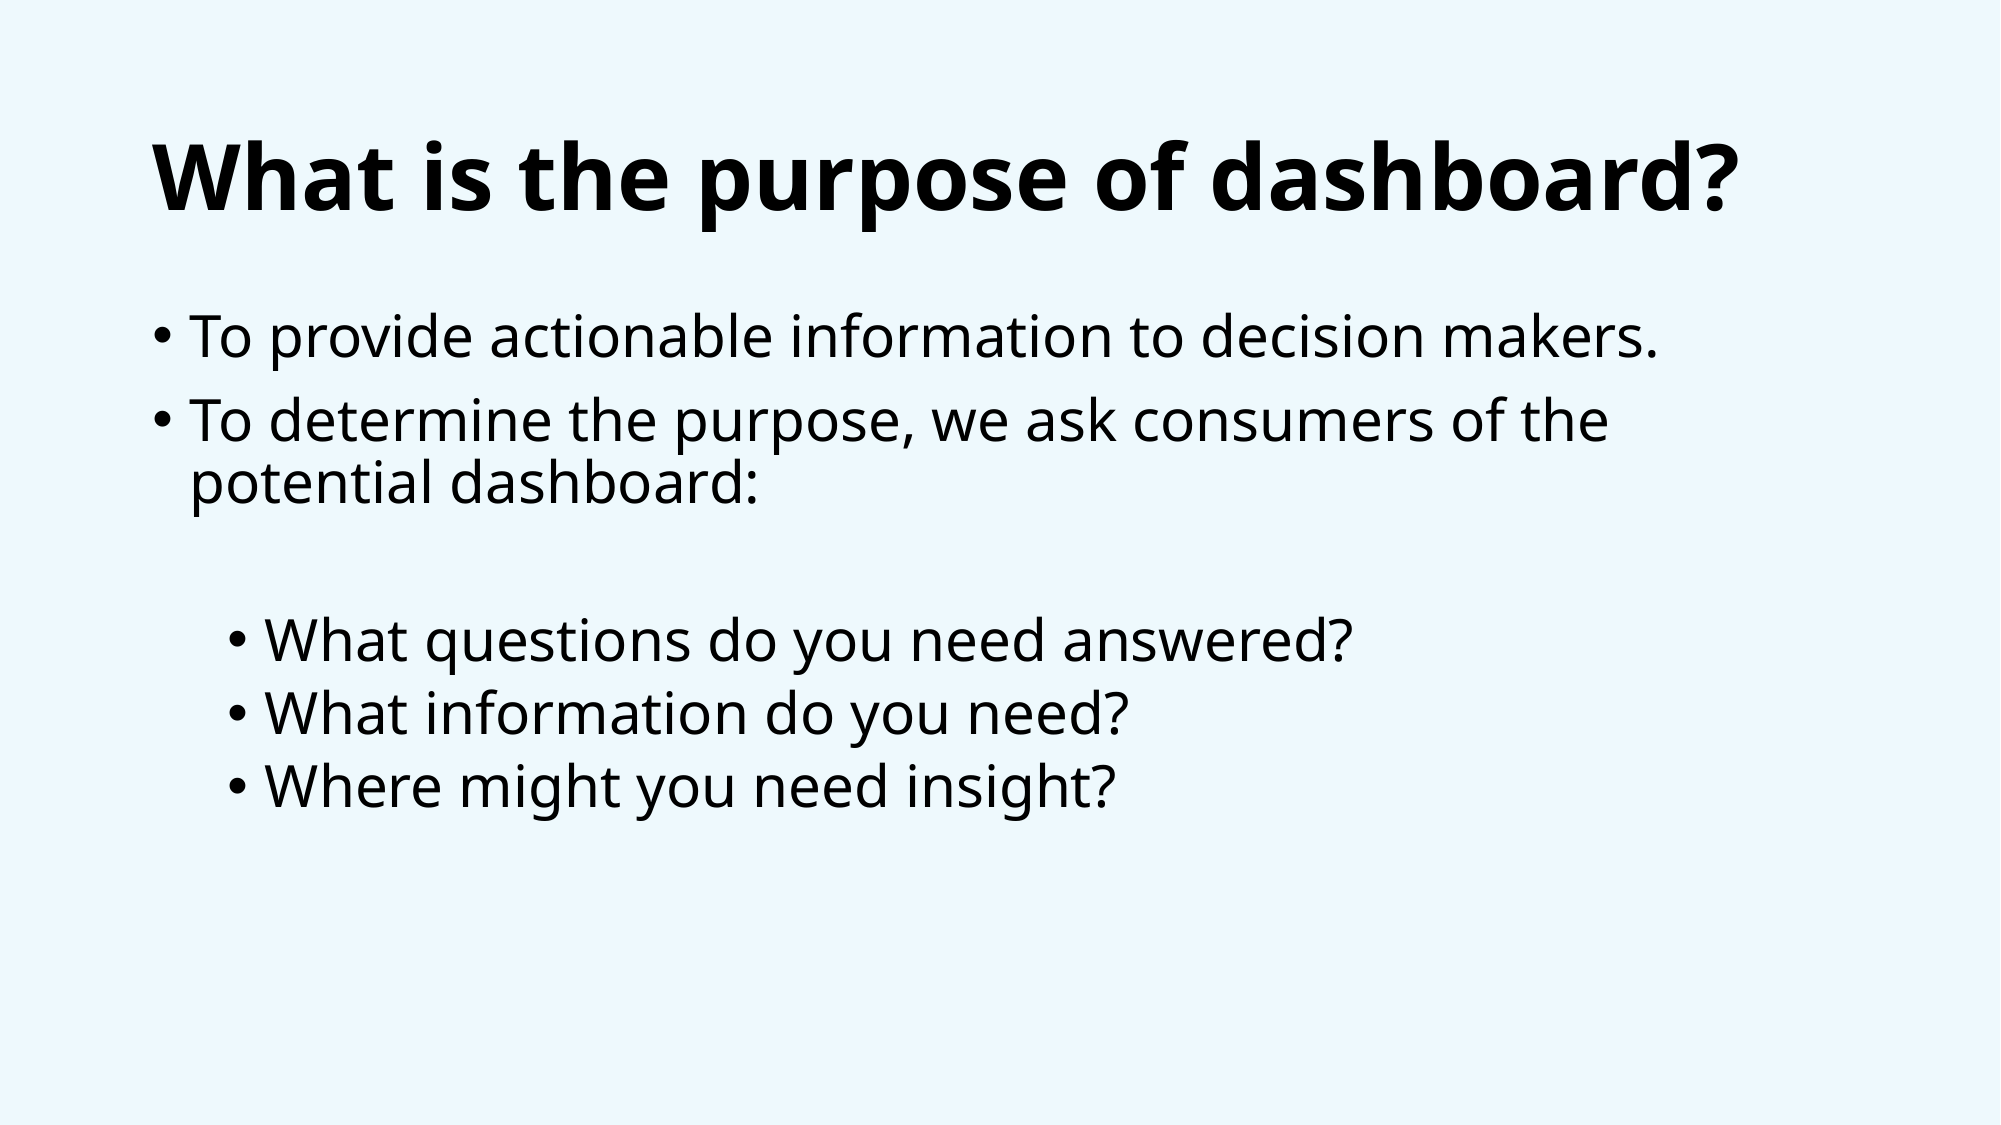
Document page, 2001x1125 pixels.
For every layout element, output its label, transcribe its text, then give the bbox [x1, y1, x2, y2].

title What is the purpose of dashboard? [137, 84, 1863, 278]
list To provide actionable information to decision makers. To determine the purpose, we ask consumers of the potential dashboard: What questions do you need answered? What information do you need? Where might you need insight? [137, 299, 1863, 1014]
